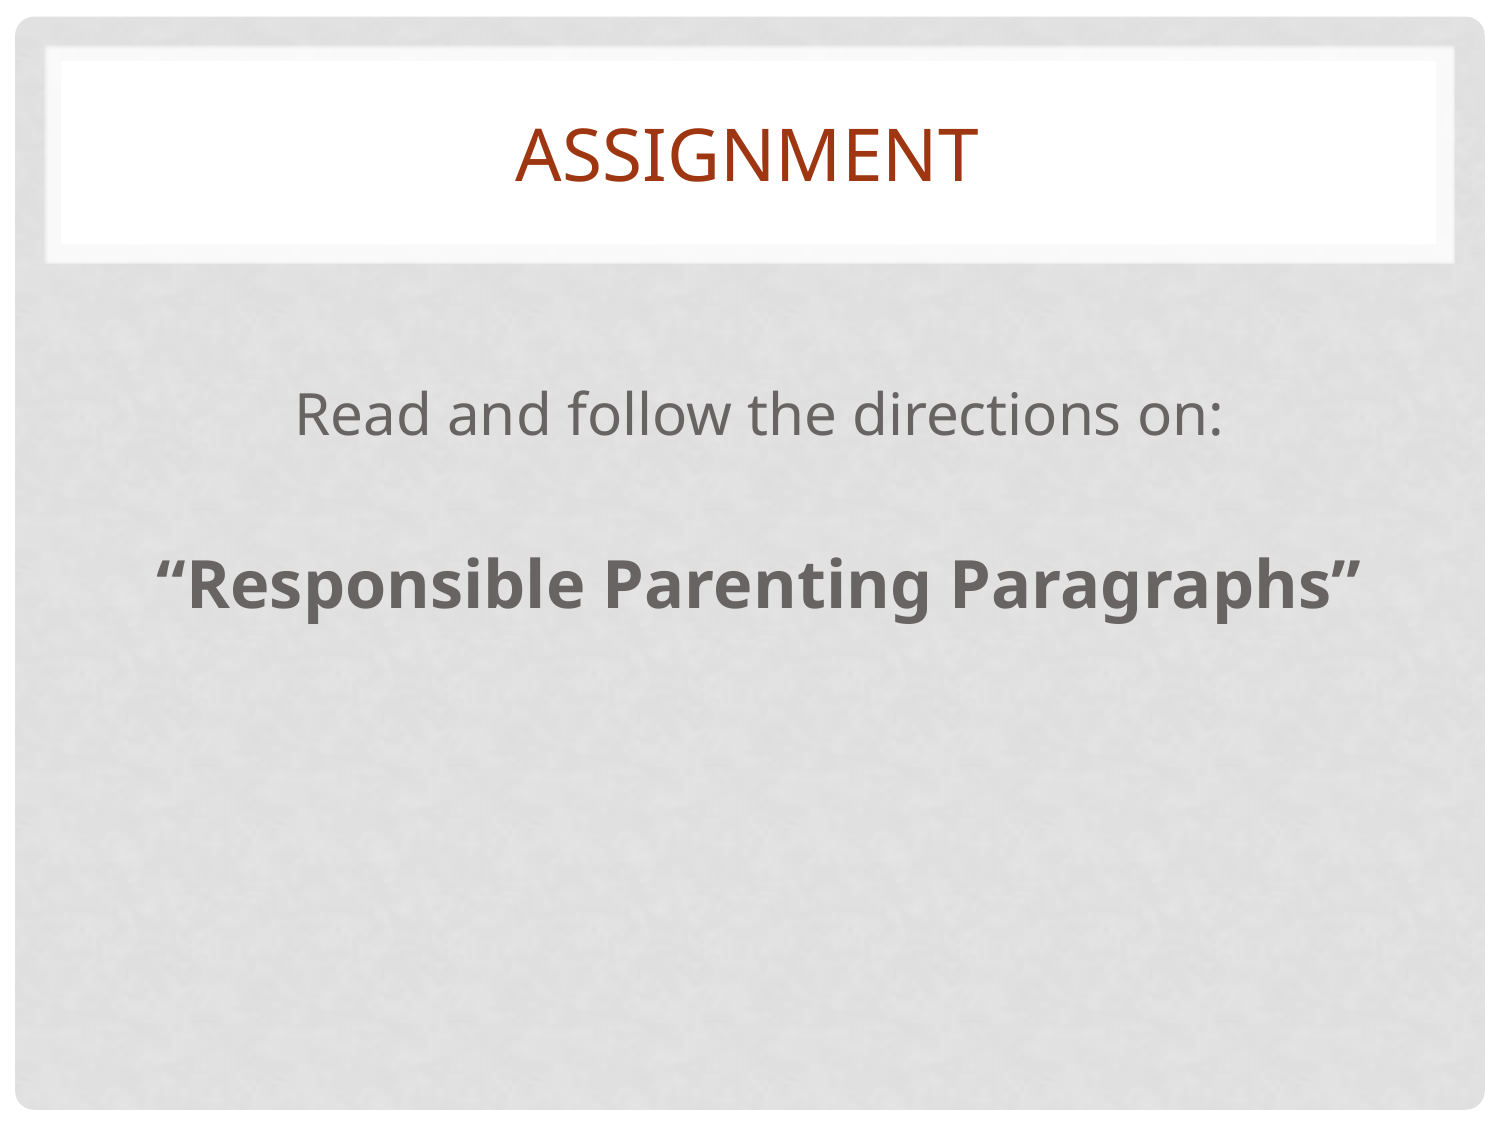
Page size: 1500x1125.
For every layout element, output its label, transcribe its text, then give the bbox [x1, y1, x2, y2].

list Read and follow the directions on: “Responsible Parenting Paragraphs” [75, 287, 1425, 1005]
title Assignment [69, 66, 1425, 238]
